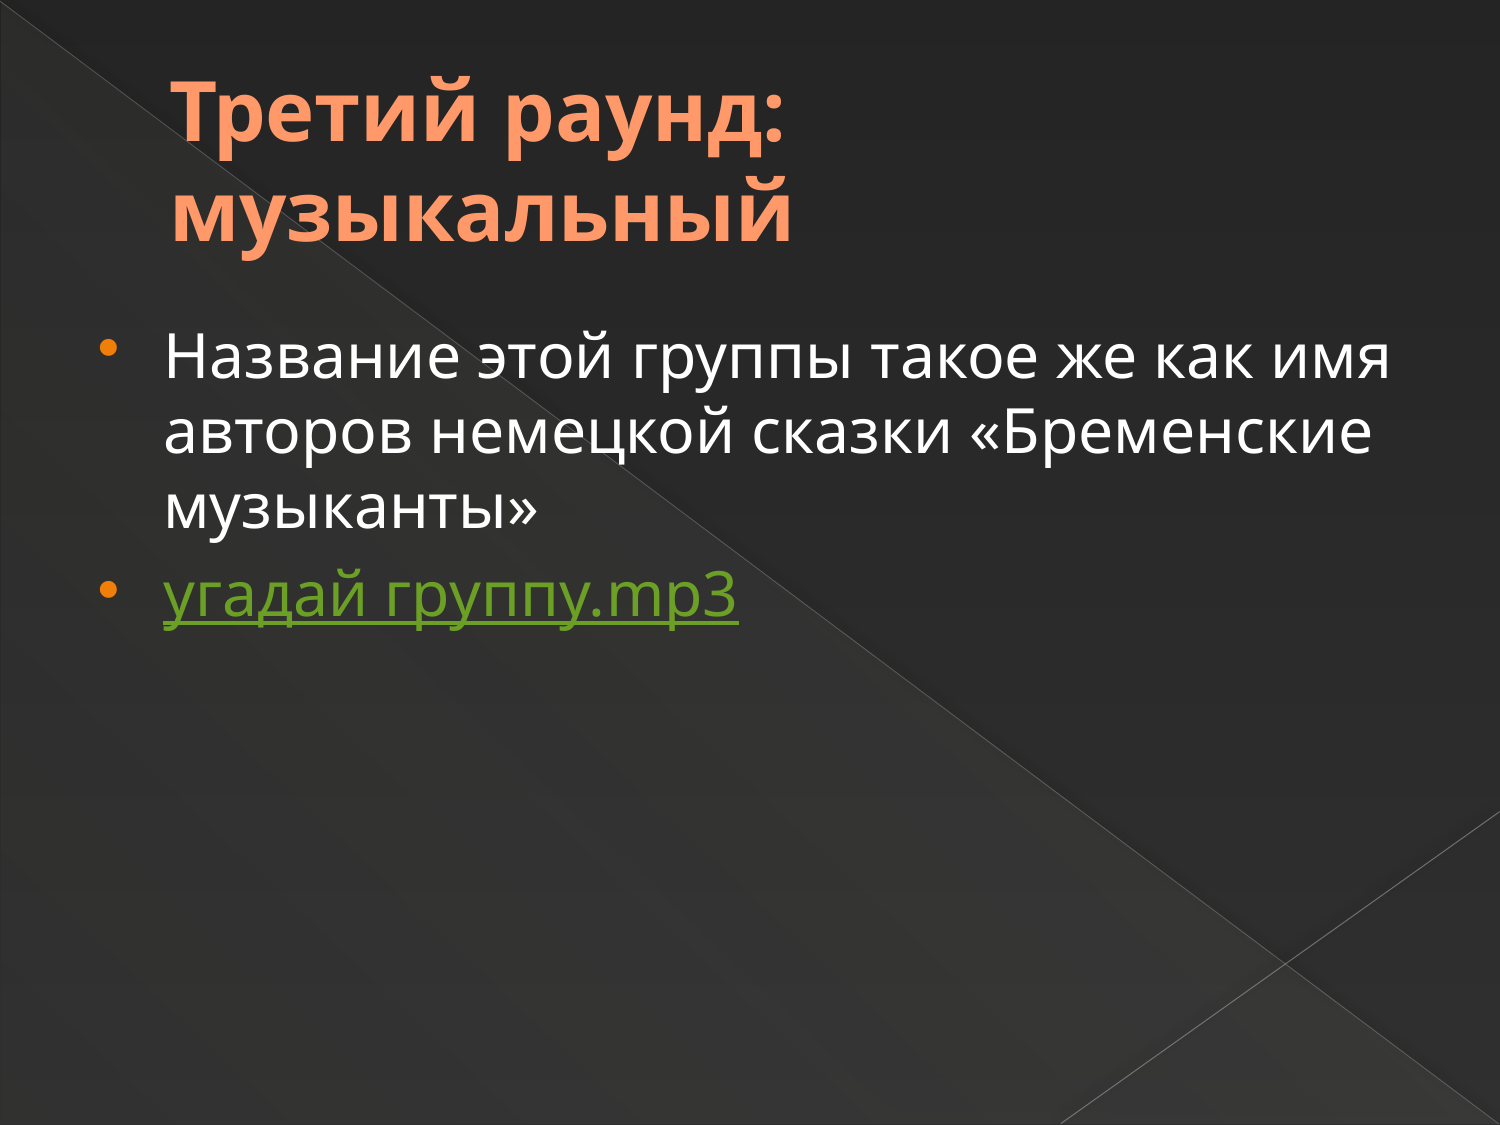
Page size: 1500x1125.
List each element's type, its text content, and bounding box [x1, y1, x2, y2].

list Название этой группы такое же как имя авторов немецкой сказки «Бременские музыканты» угадай группу.mp3 [75, 308, 1425, 1059]
title Третий раунд: музыкальный [75, 43, 1425, 274]
